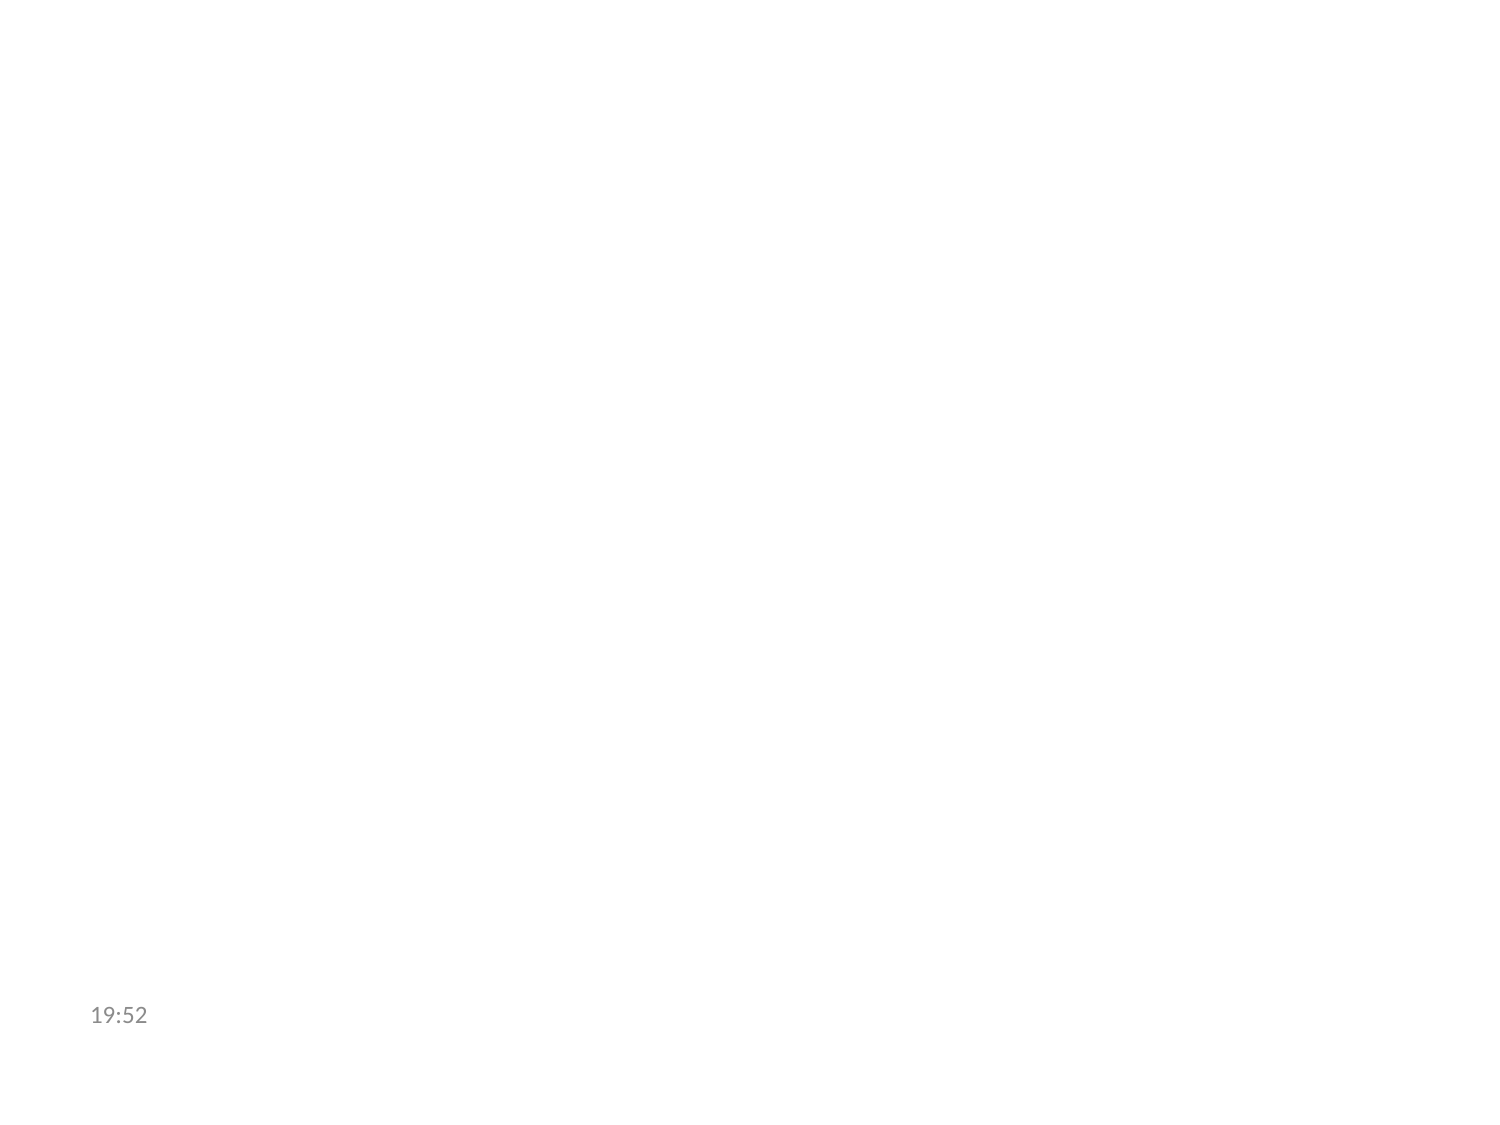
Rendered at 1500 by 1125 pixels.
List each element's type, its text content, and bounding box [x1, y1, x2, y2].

text_box 15:35 [75, 983, 425, 1044]
